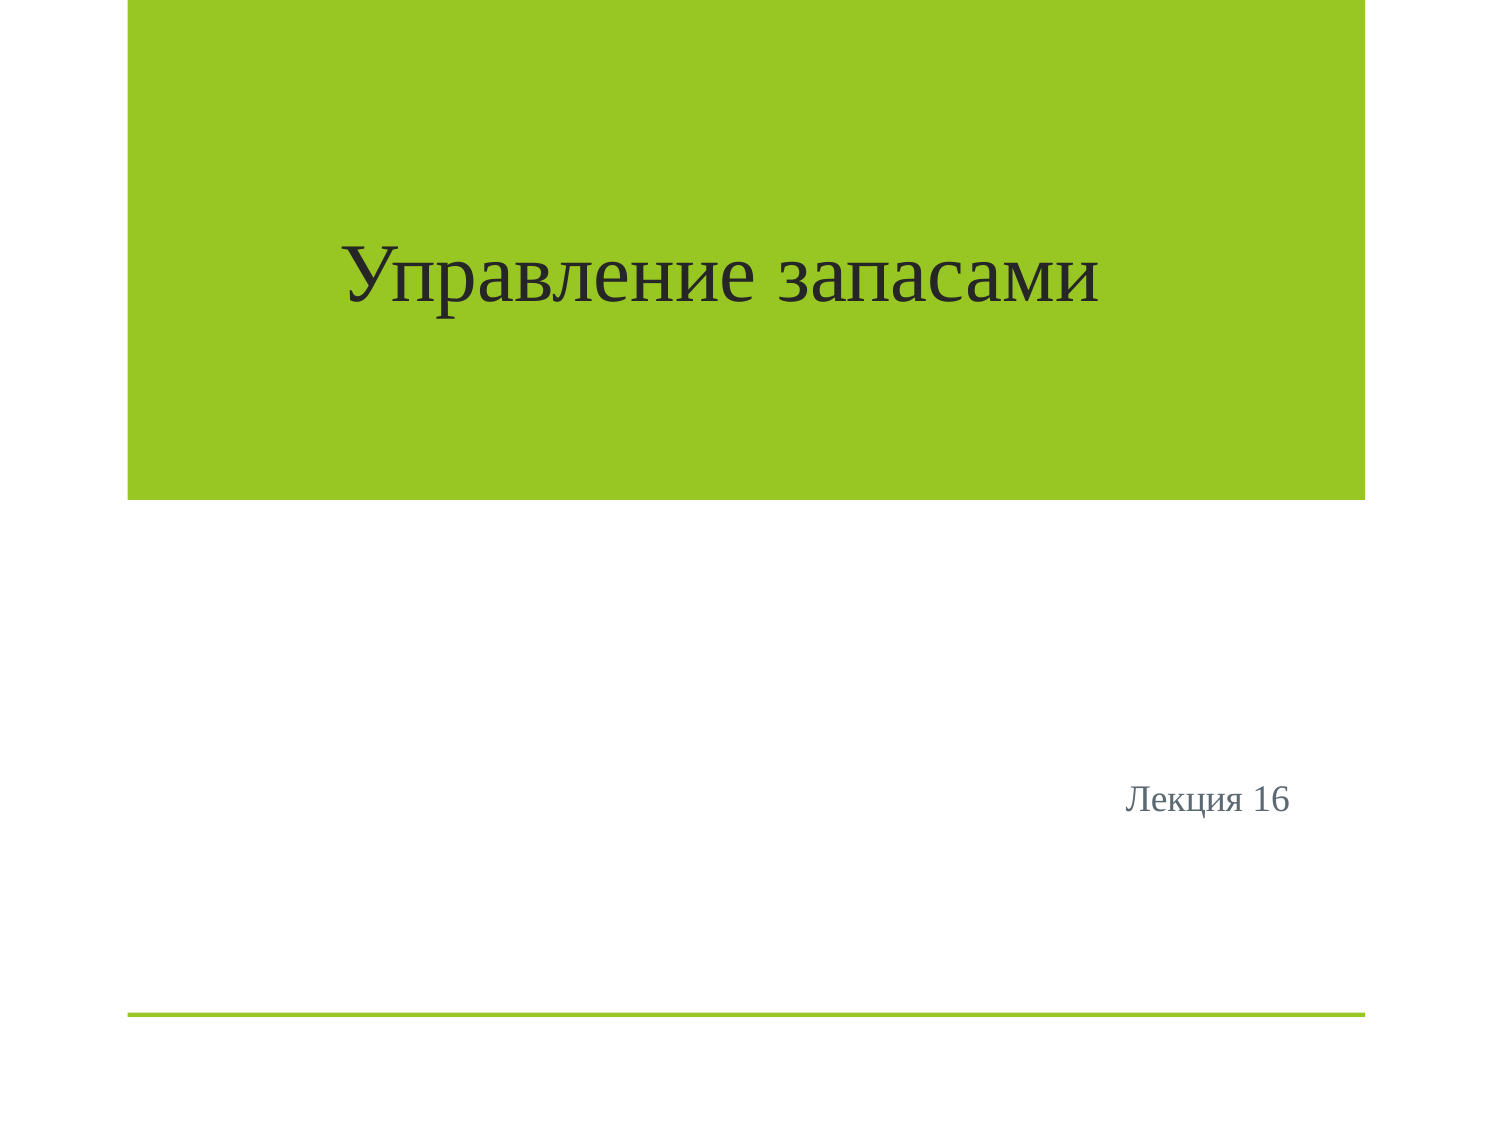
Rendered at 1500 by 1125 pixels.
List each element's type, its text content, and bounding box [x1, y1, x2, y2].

title Управление запасами [324, 172, 1172, 326]
subtitle Лекция 16 [867, 774, 1306, 847]
